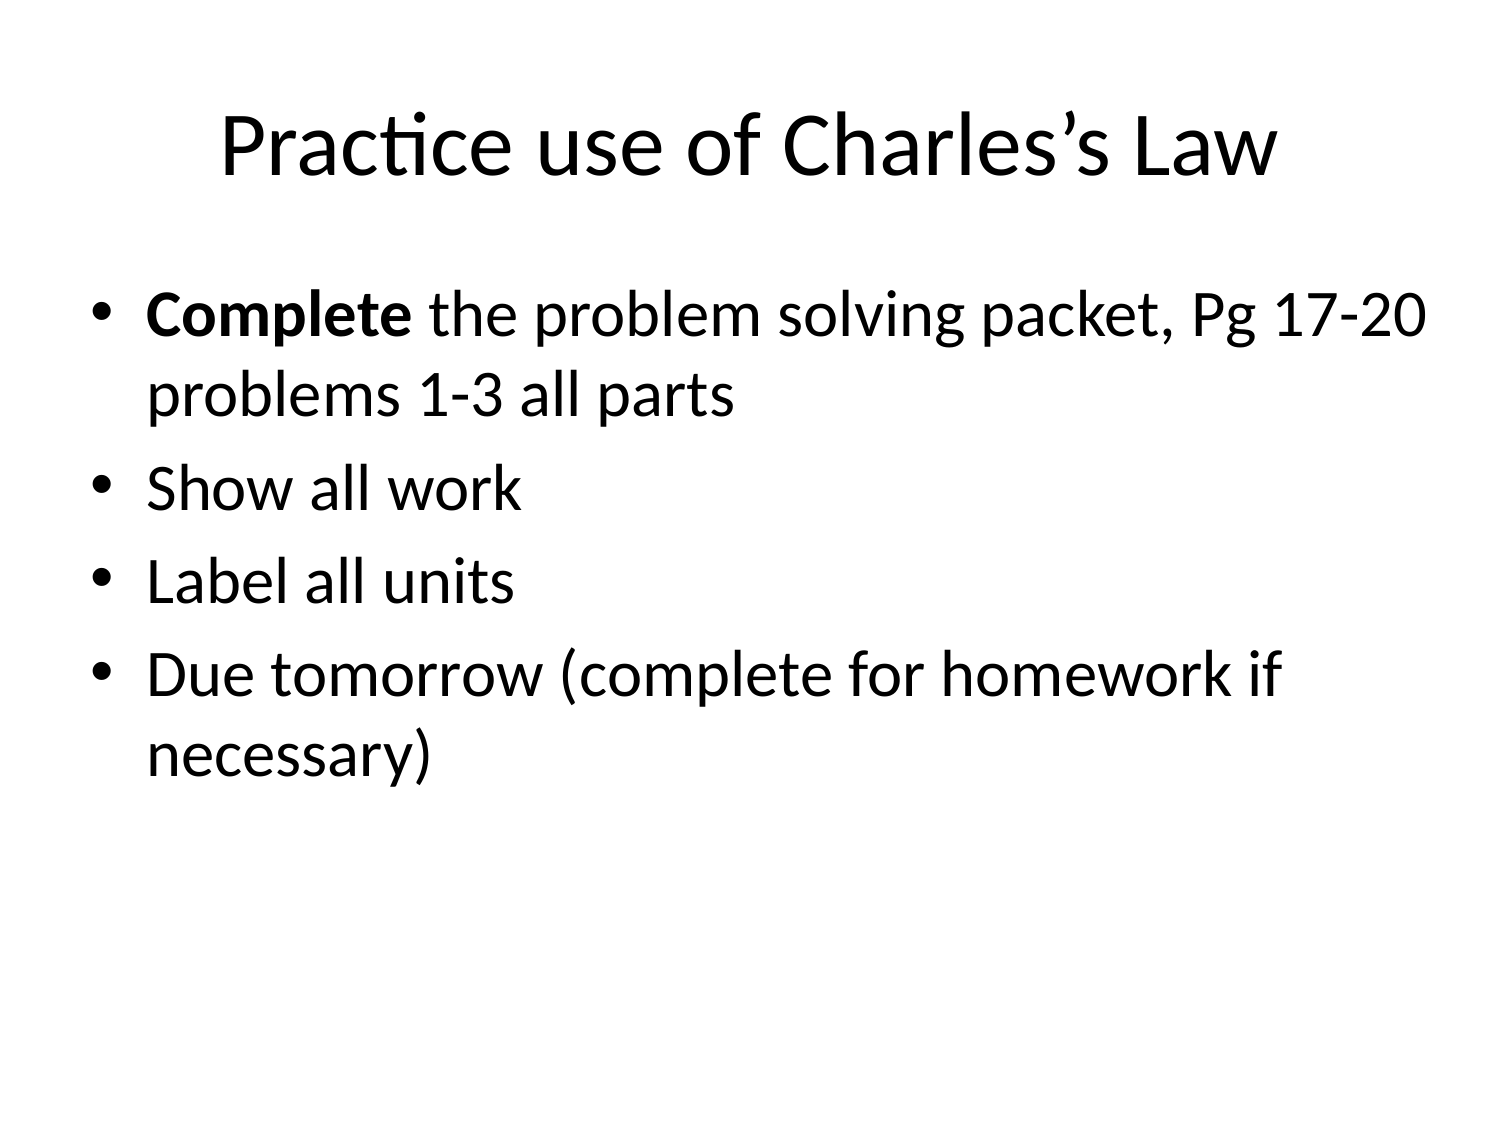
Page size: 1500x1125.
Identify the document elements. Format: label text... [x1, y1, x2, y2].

title Practice use of Charles’s Law [75, 45, 1425, 233]
list Complete the problem solving packet, Pg 17-20 problems 1-3 all parts Show all work Label all units Due tomorrow (complete for homework if necessary) [75, 262, 1450, 1005]
